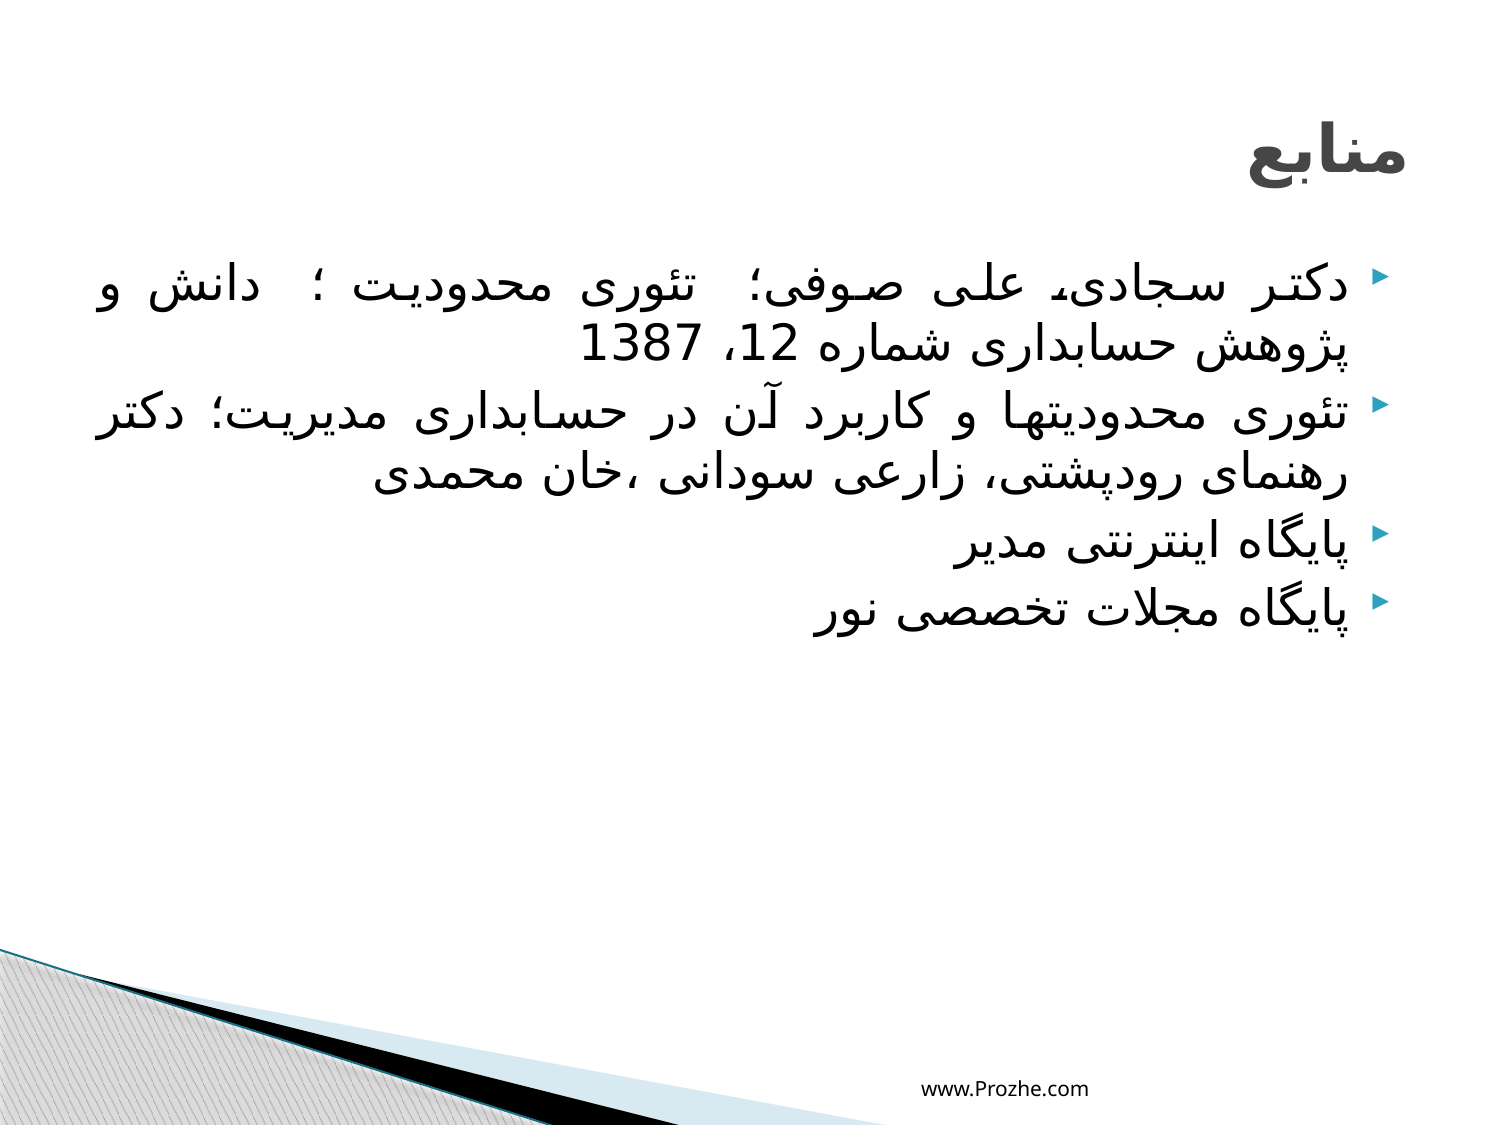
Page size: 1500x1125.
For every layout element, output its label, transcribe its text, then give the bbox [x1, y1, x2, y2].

list دکتر سجادی، علی صوفی؛ تئوری محدودیت ؛ دانش و پژوهش حسابداری شماره 12، 1387 تئوری محدودیتها و کاربرد آن در حسابداری مدیریت؛ دکتر رهنمای رودپشتی، زارعی سودانی ،خان محمدی پایگاه اینترنتی مدیر پایگاه مجلات تخصصی نور [75, 243, 1425, 986]
title منابع [75, 45, 1425, 233]
footer www.Prozhe.com [718, 1051, 1105, 1112]
